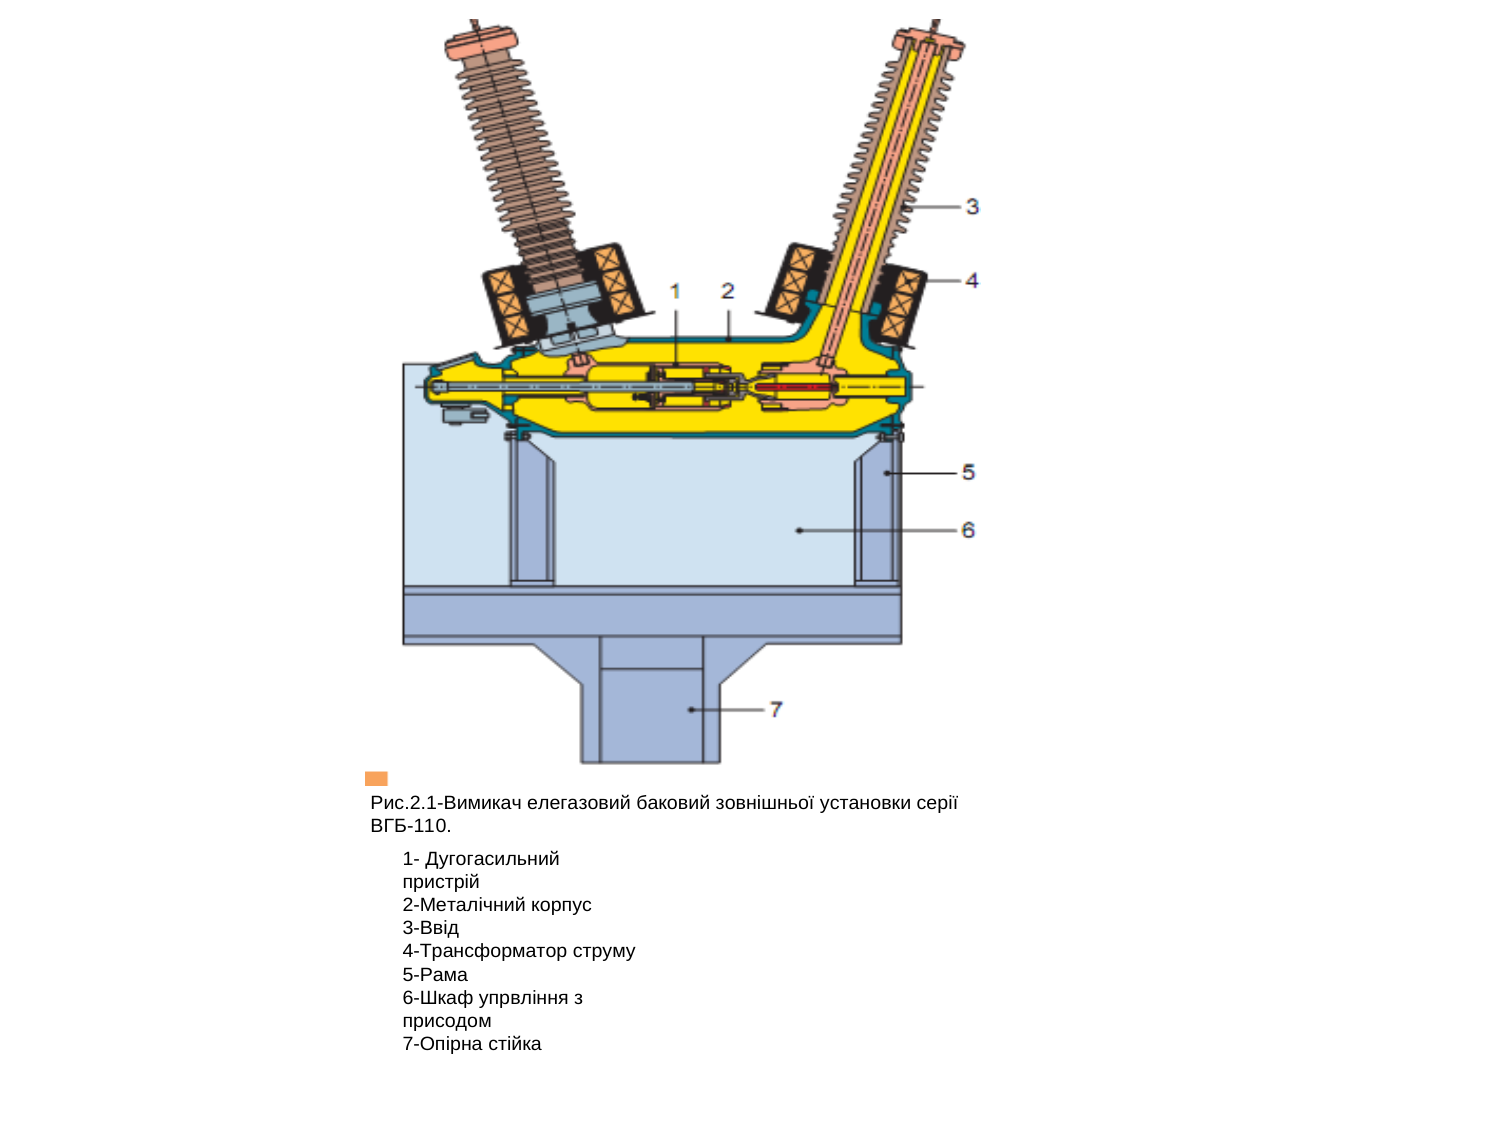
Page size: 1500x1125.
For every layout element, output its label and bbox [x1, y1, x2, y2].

text_box [363, 18, 985, 1058]
